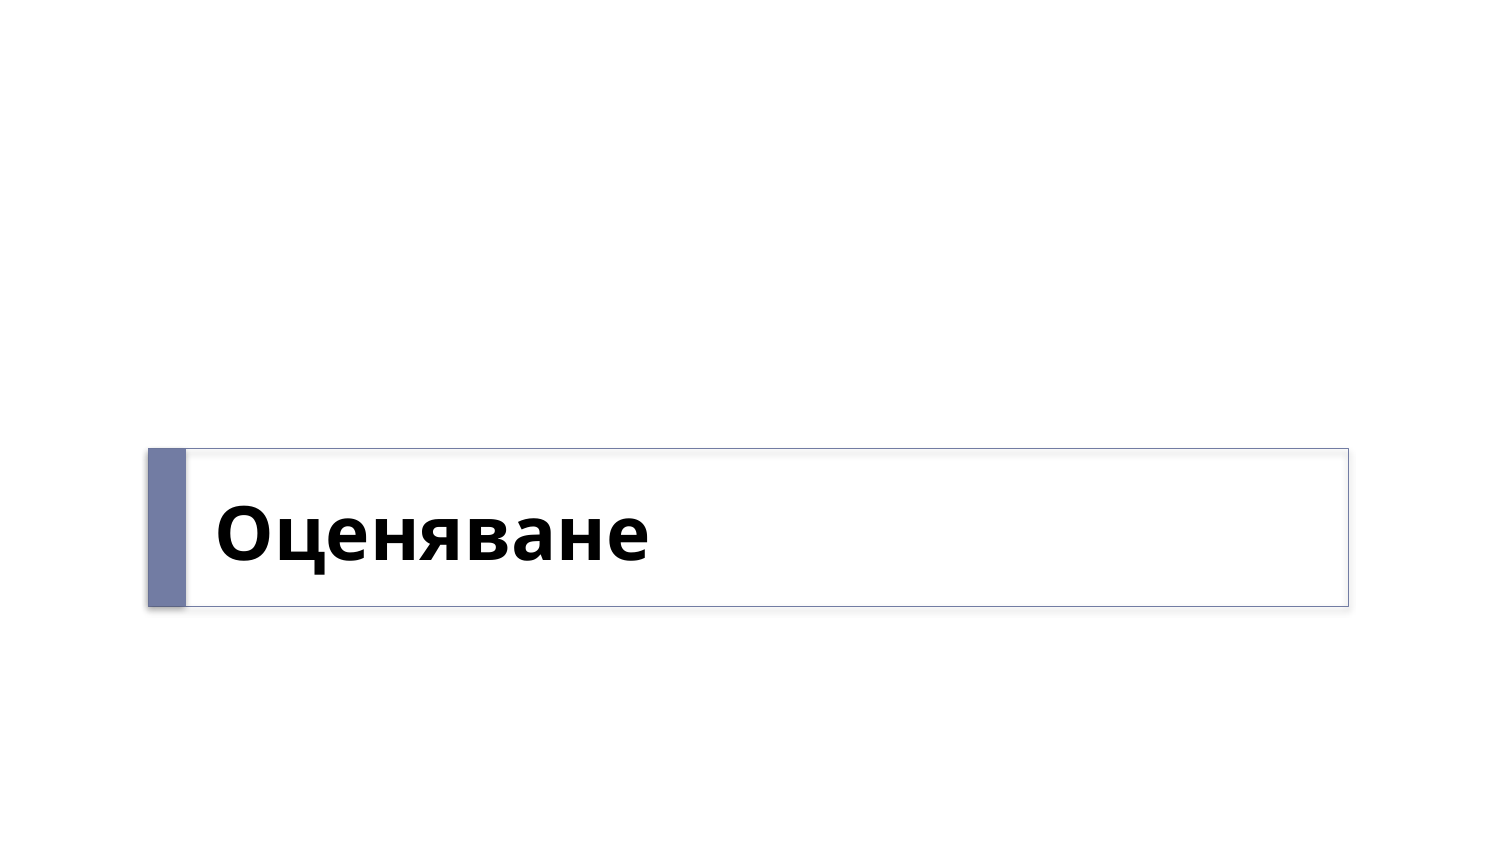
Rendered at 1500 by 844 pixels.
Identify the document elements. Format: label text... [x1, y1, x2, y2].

title Оценяване [200, 478, 1325, 600]
